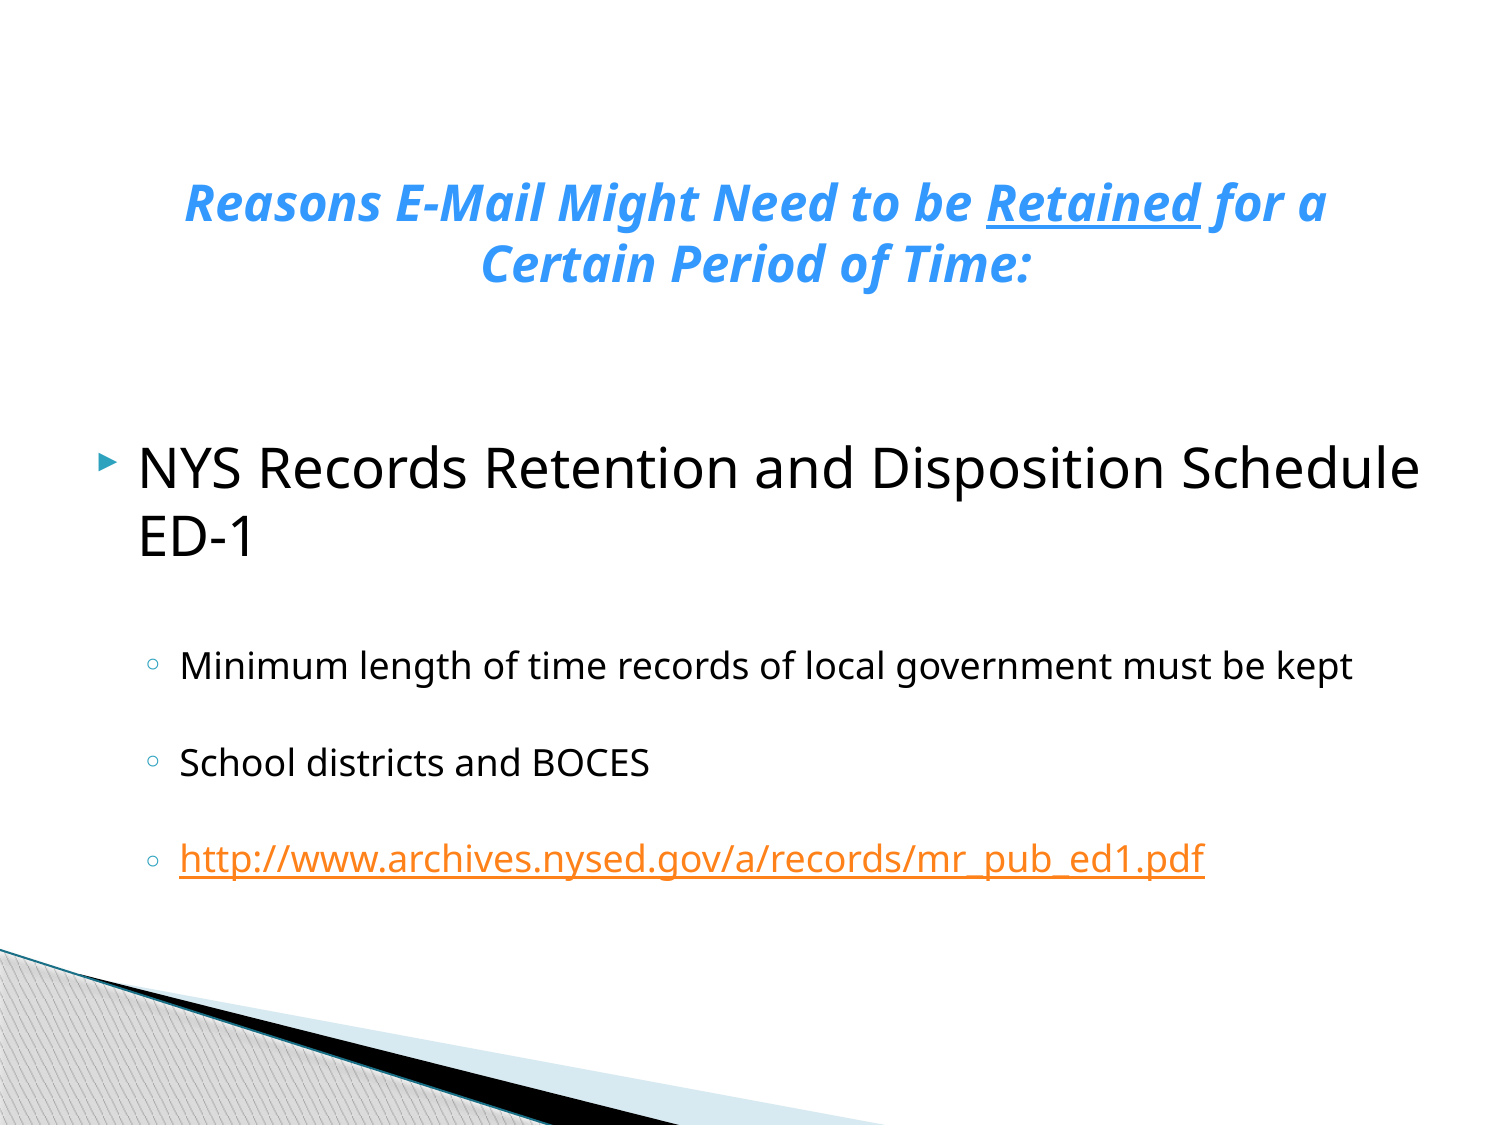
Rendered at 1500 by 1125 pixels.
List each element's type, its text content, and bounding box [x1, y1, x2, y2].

list NYS Records Retention and Disposition Schedule ED-1 Minimum length of time records of local government must be kept School districts and BOCES http://www.archives.nysed.gov/a/records/mr_pub_ed1.pdf [62, 424, 1438, 1013]
title Reasons E-Mail Might Need to be Retained for a Certain Period of Time: [99, 162, 1413, 300]
